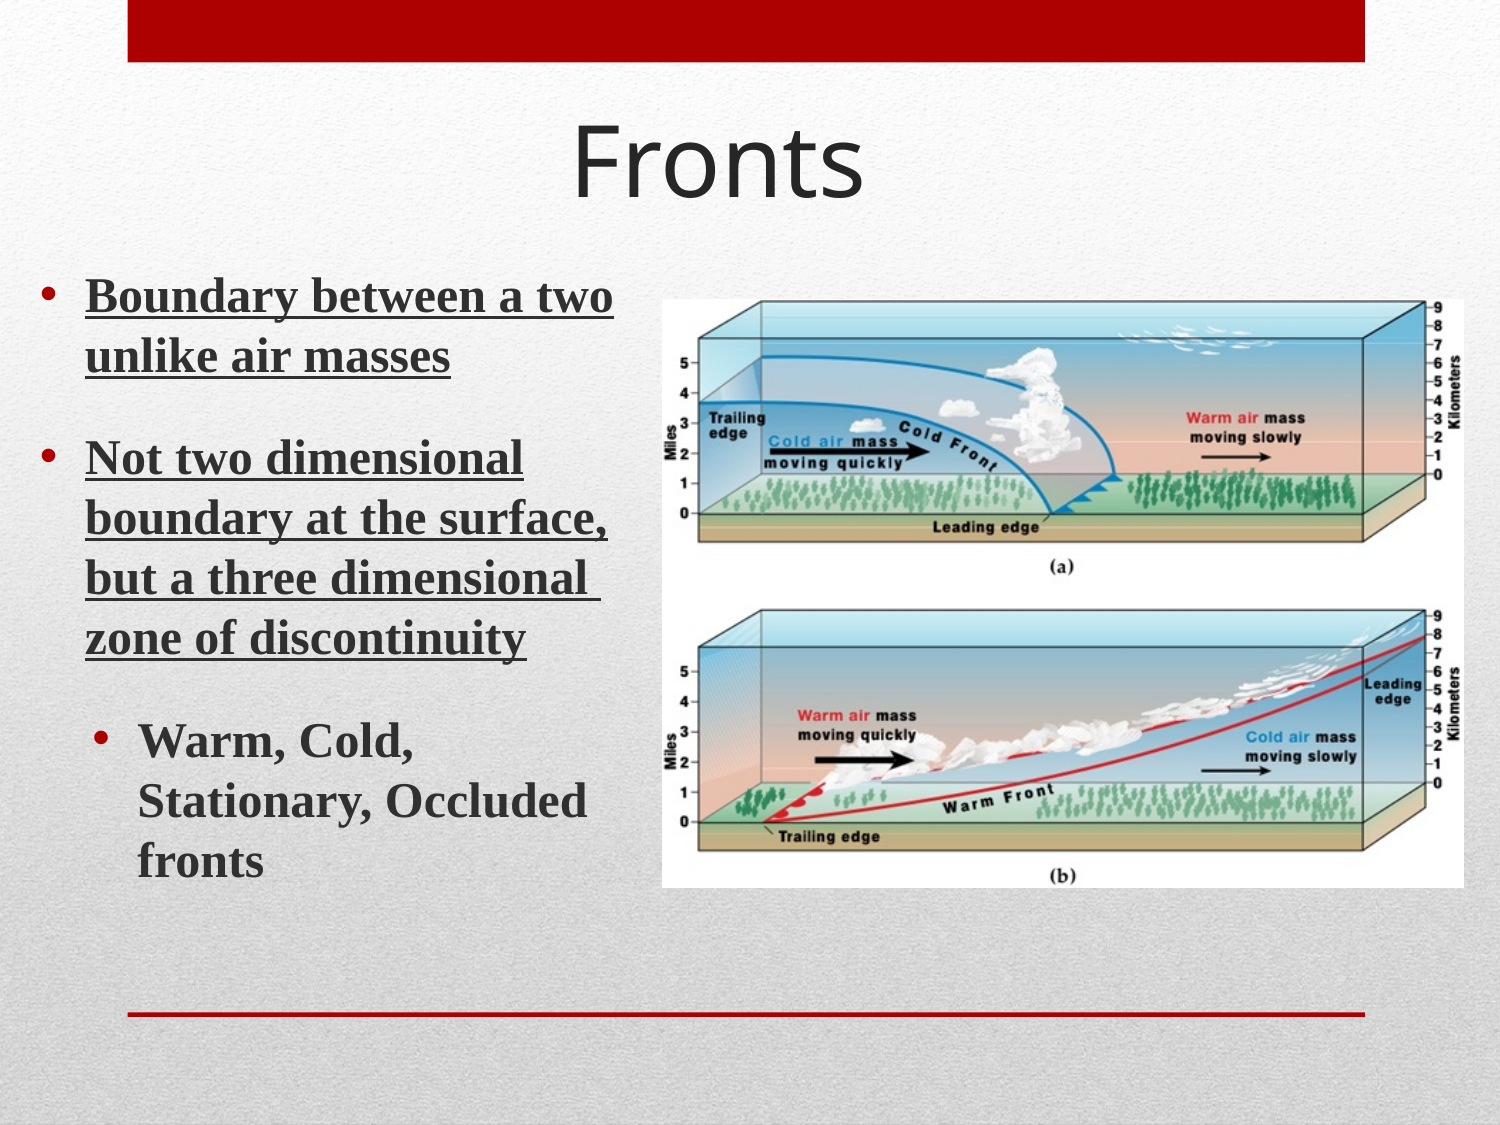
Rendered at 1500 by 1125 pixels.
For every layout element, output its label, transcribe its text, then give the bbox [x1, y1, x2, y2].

picture [661, 299, 1465, 889]
title Fronts [162, 37, 1300, 225]
list Boundary between a two unlike air masses Not two dimensional boundary at the surface, but a three dimensional zone of discontinuity Warm, Cold, Stationary, Occluded fronts [24, 224, 649, 925]
